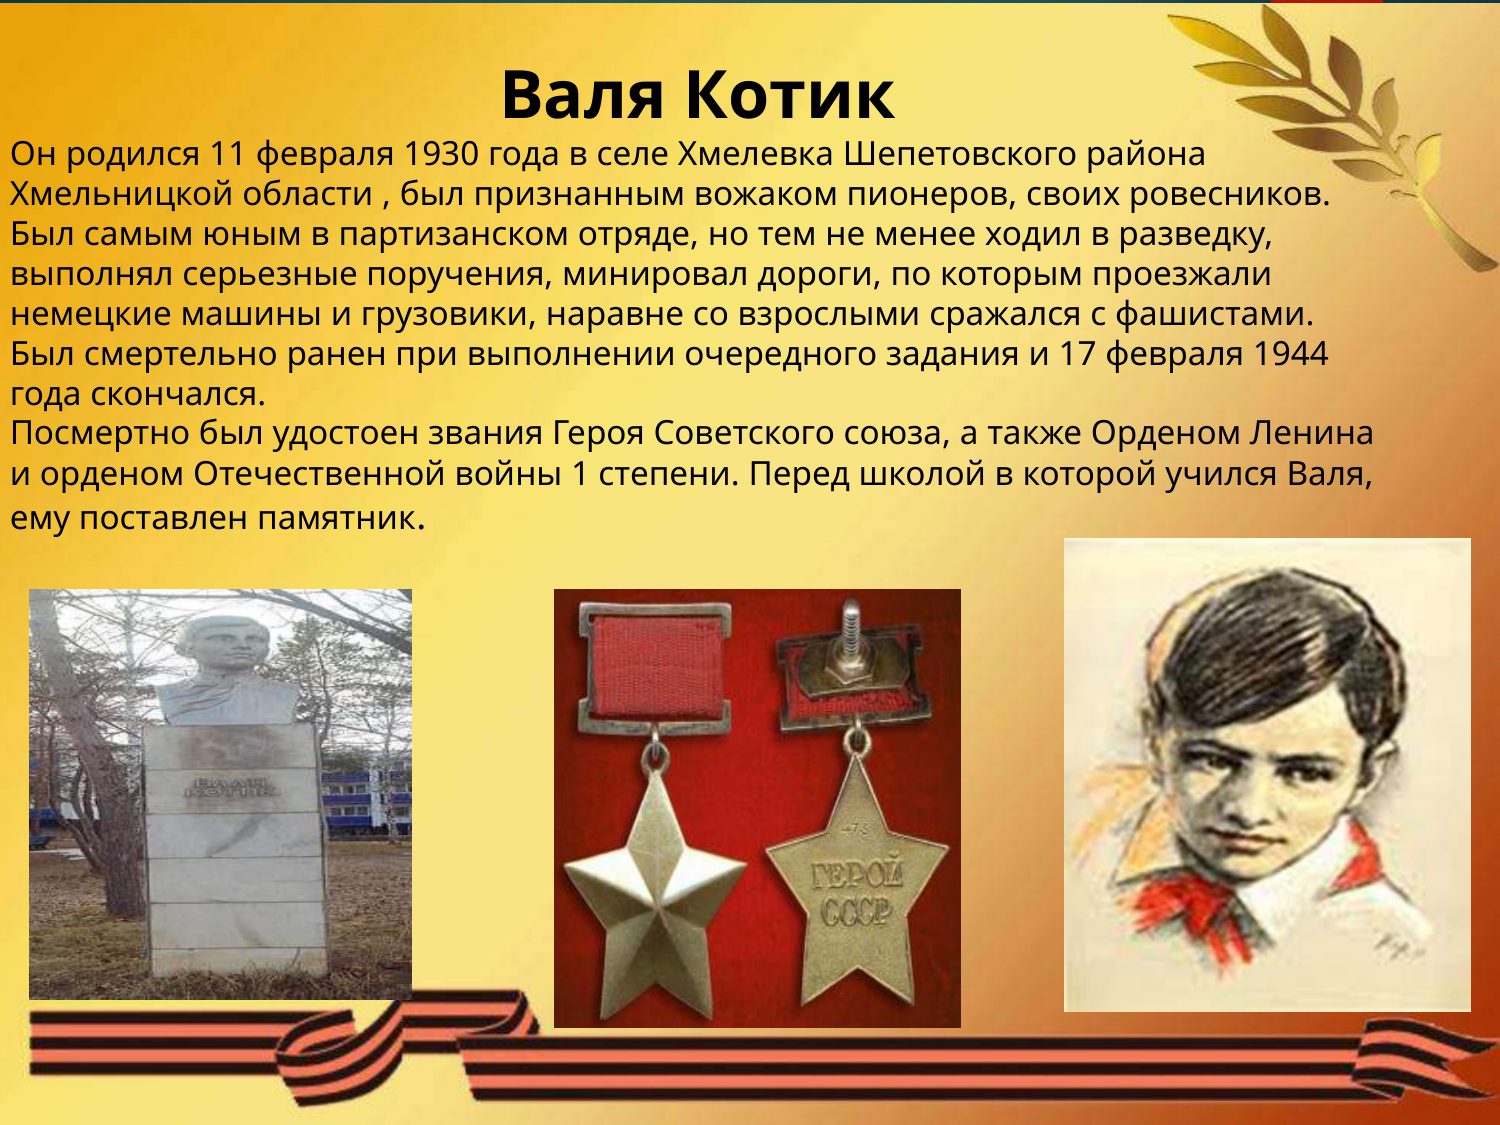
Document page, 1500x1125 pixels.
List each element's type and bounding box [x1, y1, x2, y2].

picture [29, 588, 412, 1000]
picture [553, 588, 961, 1028]
picture [1064, 538, 1471, 1012]
list [0, 2, 1500, 1125]
